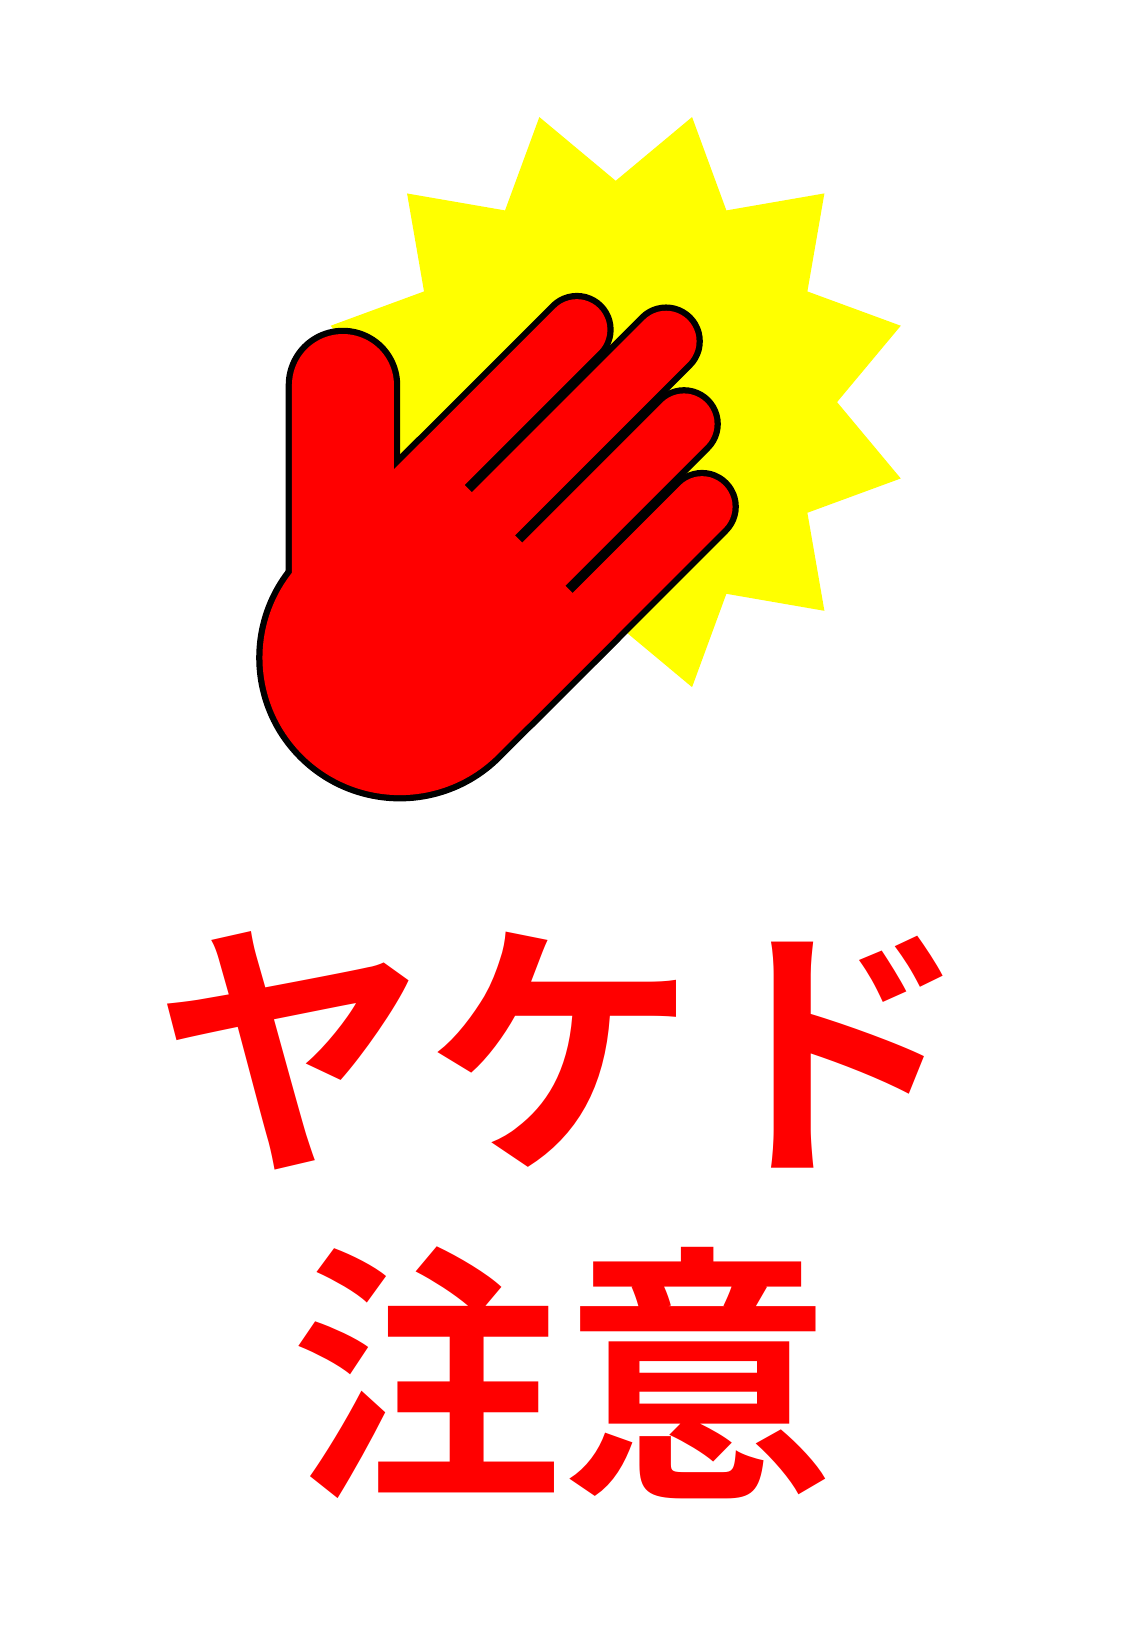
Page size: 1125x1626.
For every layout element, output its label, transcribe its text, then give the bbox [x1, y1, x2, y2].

text_box ヤケド 注意 [0, 874, 1125, 1539]
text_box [170, 168, 937, 760]
